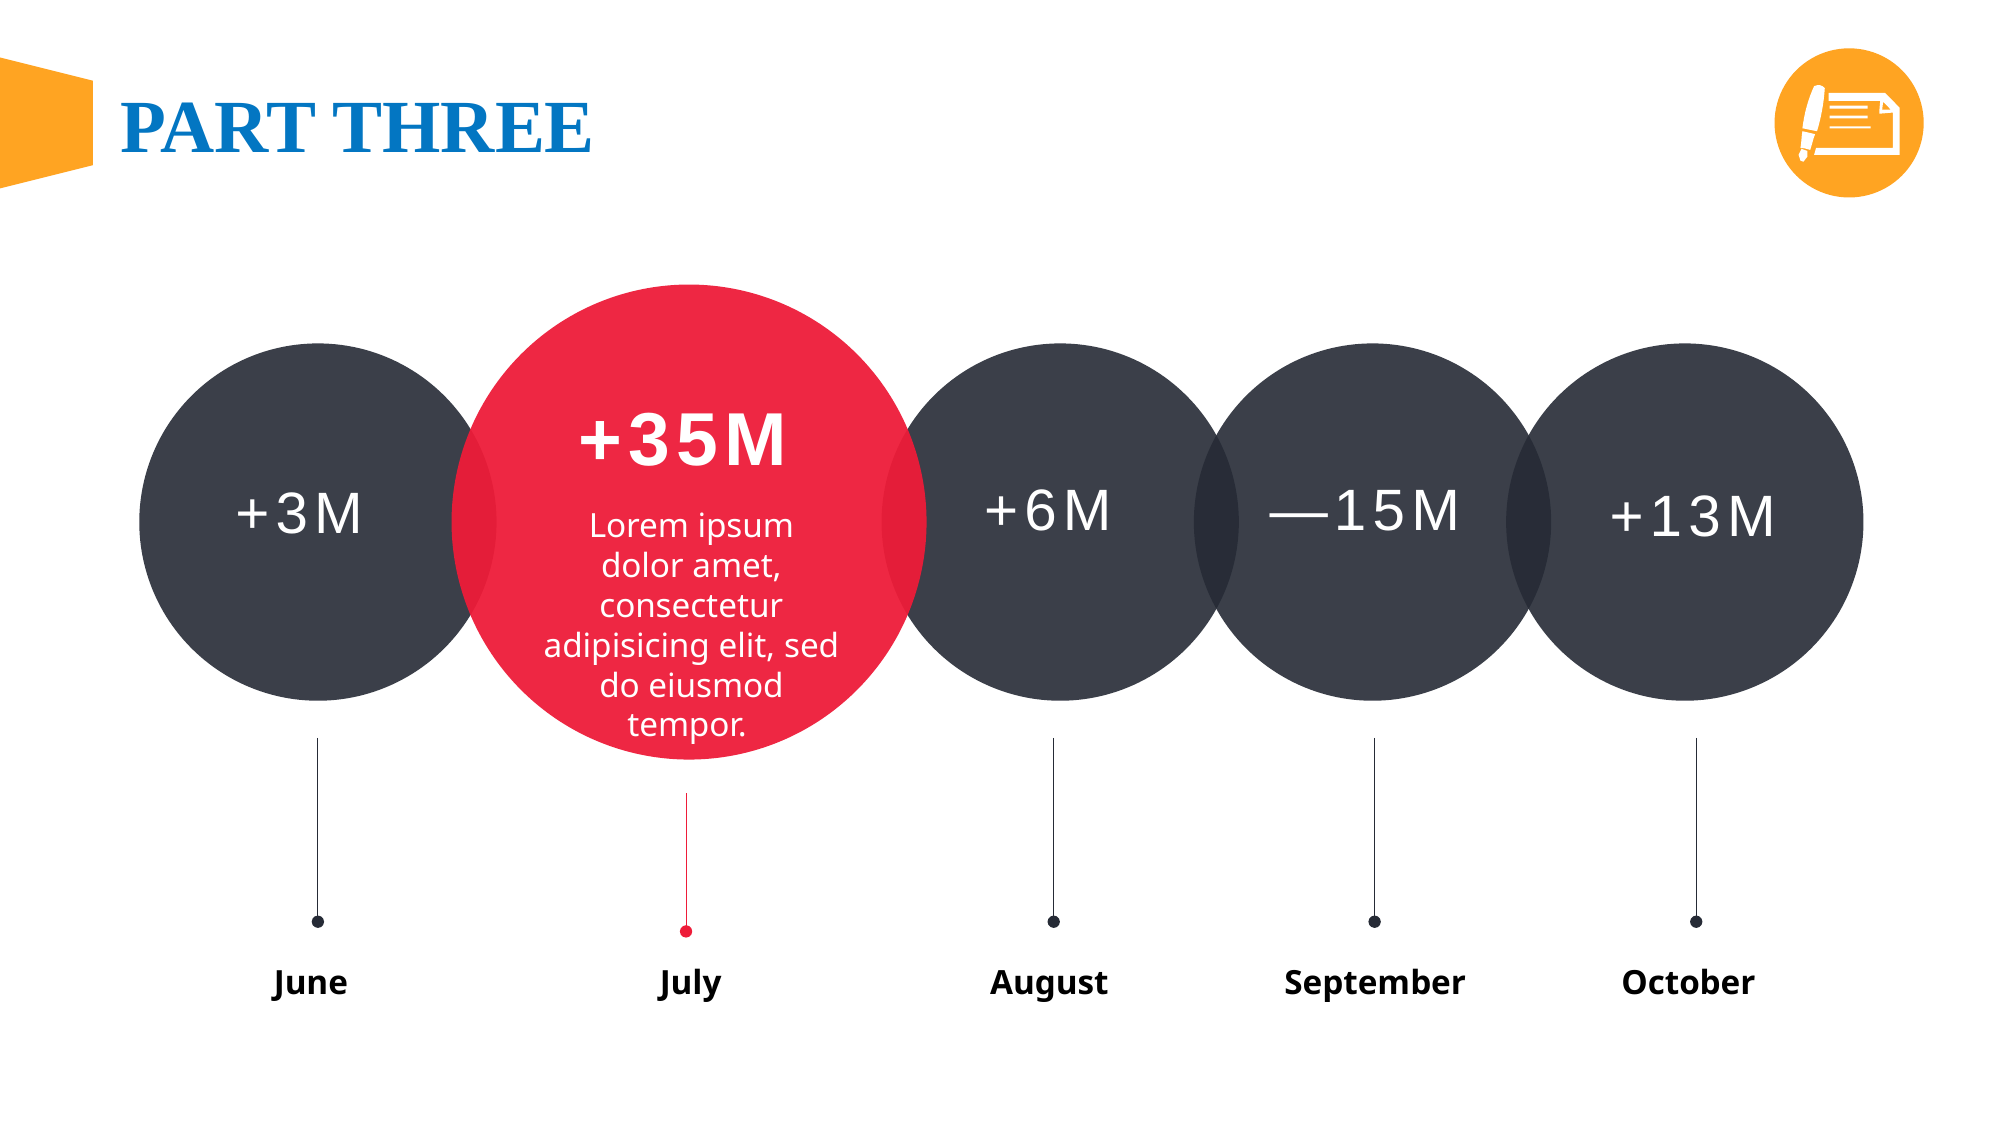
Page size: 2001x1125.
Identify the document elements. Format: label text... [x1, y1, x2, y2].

text_box [138, 342, 470, 702]
text_box Lorem ipsum dolor amet, consectetur adipisicing elit, sed do eiusmod tempor. [528, 496, 855, 751]
text_box [1505, 342, 1865, 702]
text_box September [1266, 953, 1484, 1009]
text_box [1192, 342, 1529, 702]
text_box [622, 751, 757, 761]
text_box July [586, 953, 804, 1009]
text_box +3M [162, 467, 437, 553]
text_box October [1588, 953, 1806, 1009]
text_box June [206, 953, 424, 1009]
text_box +13M [1555, 470, 1830, 556]
text_box —15M [1227, 465, 1502, 550]
text_box +35M [564, 383, 838, 488]
text_box August [949, 953, 1167, 1009]
text_box +6M [910, 465, 1185, 550]
text_box [450, 283, 926, 698]
text_box [908, 342, 1216, 702]
